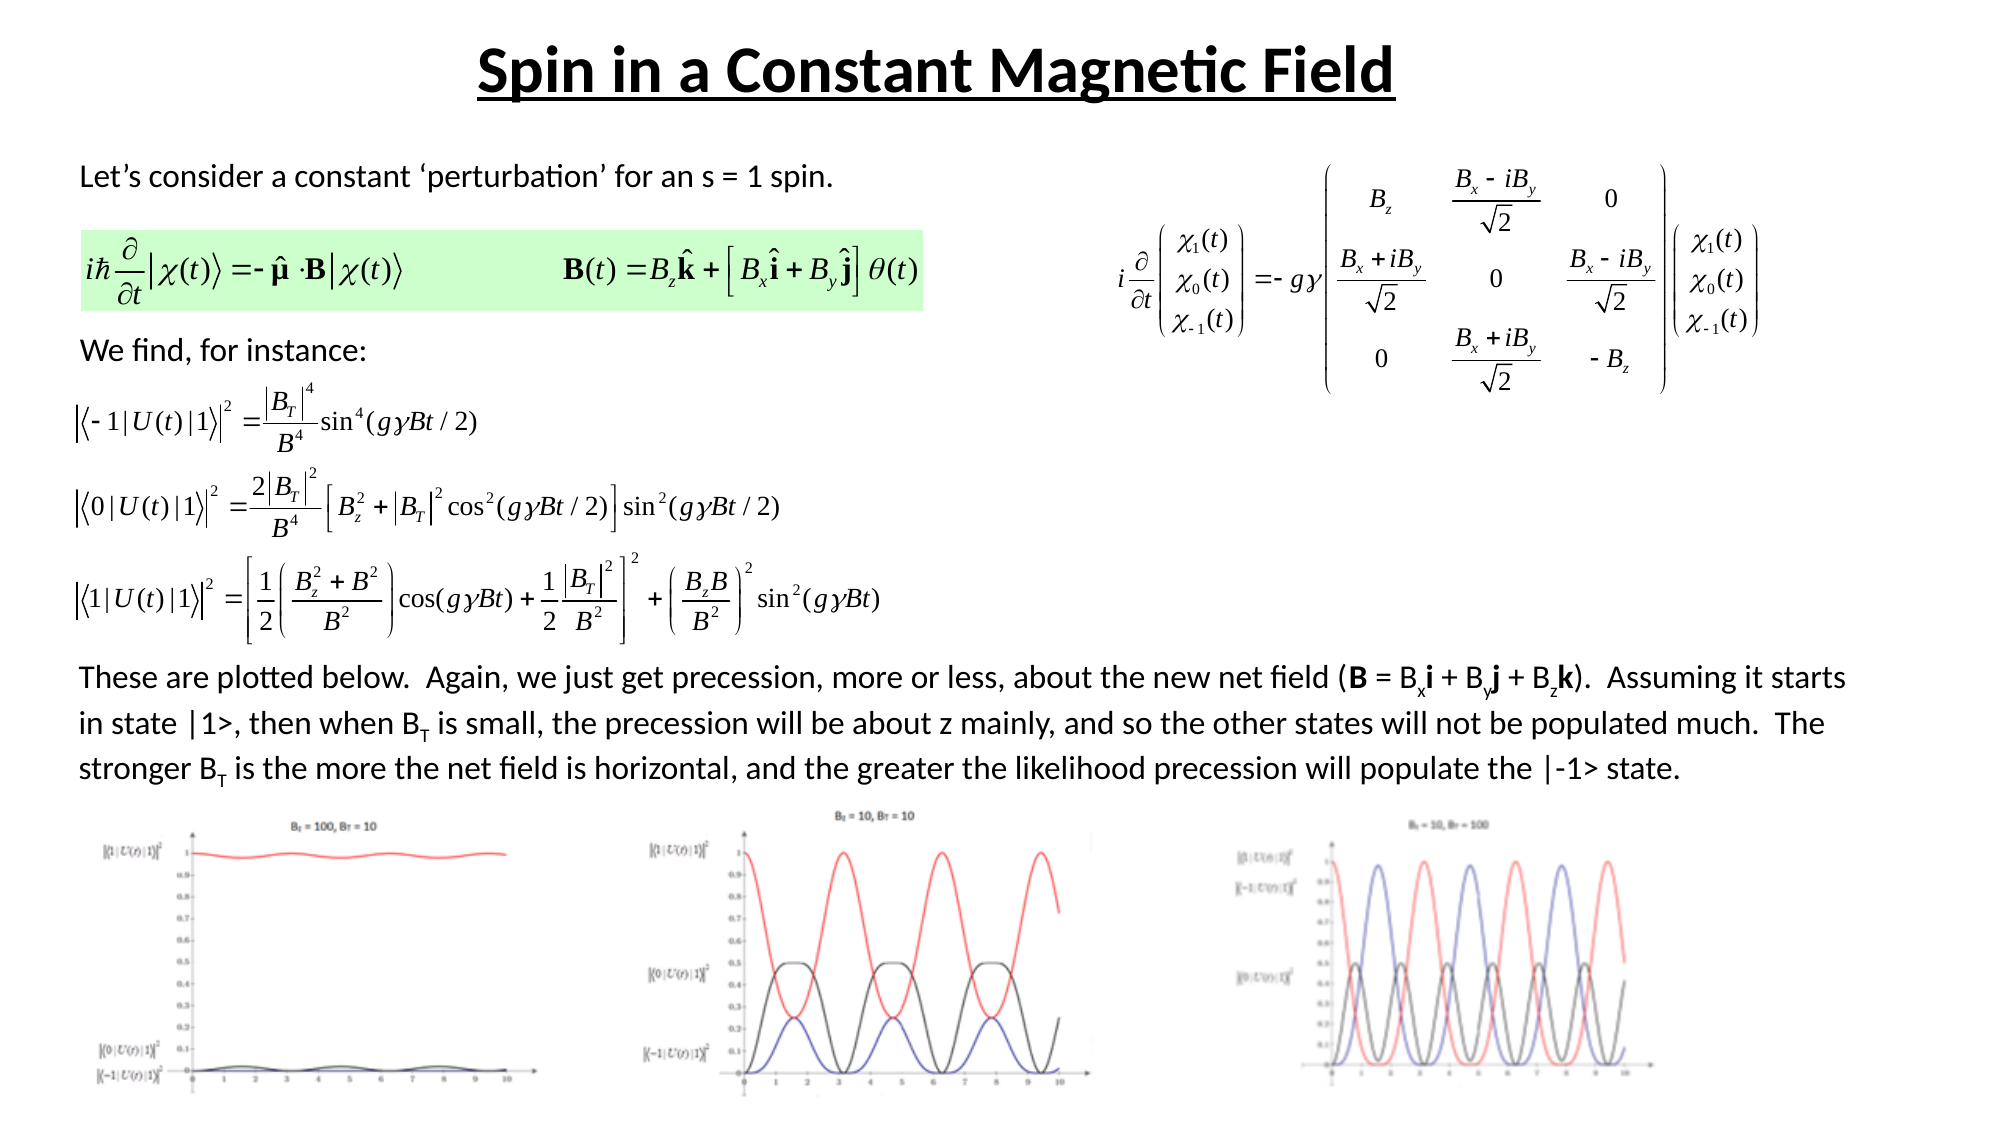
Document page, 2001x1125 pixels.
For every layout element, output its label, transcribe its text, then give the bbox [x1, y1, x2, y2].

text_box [1113, 159, 1766, 400]
text_box These are plotted below. Again, we just get precession, more or less, about the new net field (B = Bxi + Byj + Bzk). Assuming it starts in state |1>, then when BT is small, the precession will be about z mainly, and so the other states will not be populated much. The stronger BT is the more the net field is horizontal, and the greater the likelihood precession will populate the |-1> state. [63, 648, 1885, 800]
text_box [71, 376, 886, 650]
picture [631, 800, 1115, 1114]
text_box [81, 229, 924, 312]
text_box Let’s consider a constant ‘perturbation’ for an s = 1 spin. [64, 146, 1032, 202]
picture [1221, 806, 1688, 1094]
text_box Spin in a Constant Magnetic Field [462, 18, 1487, 114]
text_box We find, for instance: [64, 320, 424, 376]
picture [91, 806, 575, 1108]
